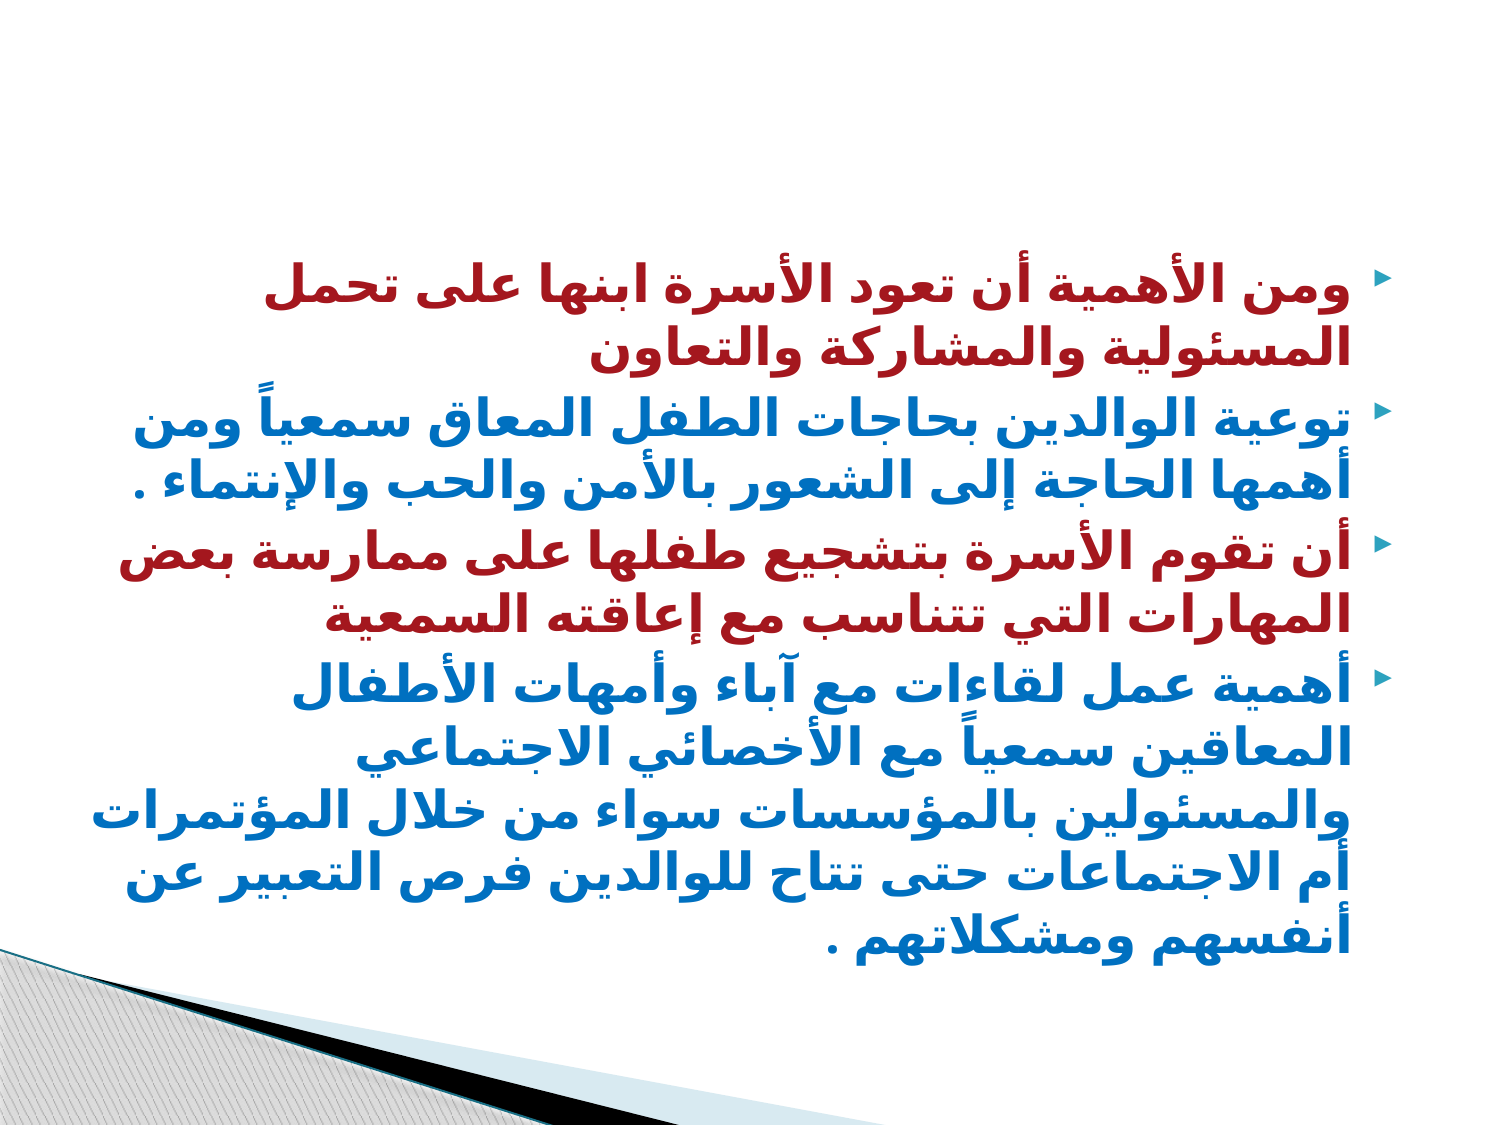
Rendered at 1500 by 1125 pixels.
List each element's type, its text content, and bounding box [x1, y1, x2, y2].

list ومن الأهمية أن تعود الأسرة ابنها على تحمل المسئولية والمشاركة والتعاون توعية الوالدين بحاجات الطفل المعاق سمعياً ومن أهمها الحاجة إلى الشعور بالأمن والحب والإنتماء . أن تقوم الأسرة بتشجيع طفلها على ممارسة بعض المهارات التي تتناسب مع إعاقته السمعية أهمية عمل لقاءات مع آباء وأمهات الأطفال المعاقين سمعياً مع الأخصائي الاجتماعي والمسئولين بالمؤسسات سواء من خلال المؤتمرات أم الاجتماعات حتى تتاح للوالدين فرص التعبير عن أنفسهم ومشكلاتهم . [75, 243, 1425, 986]
